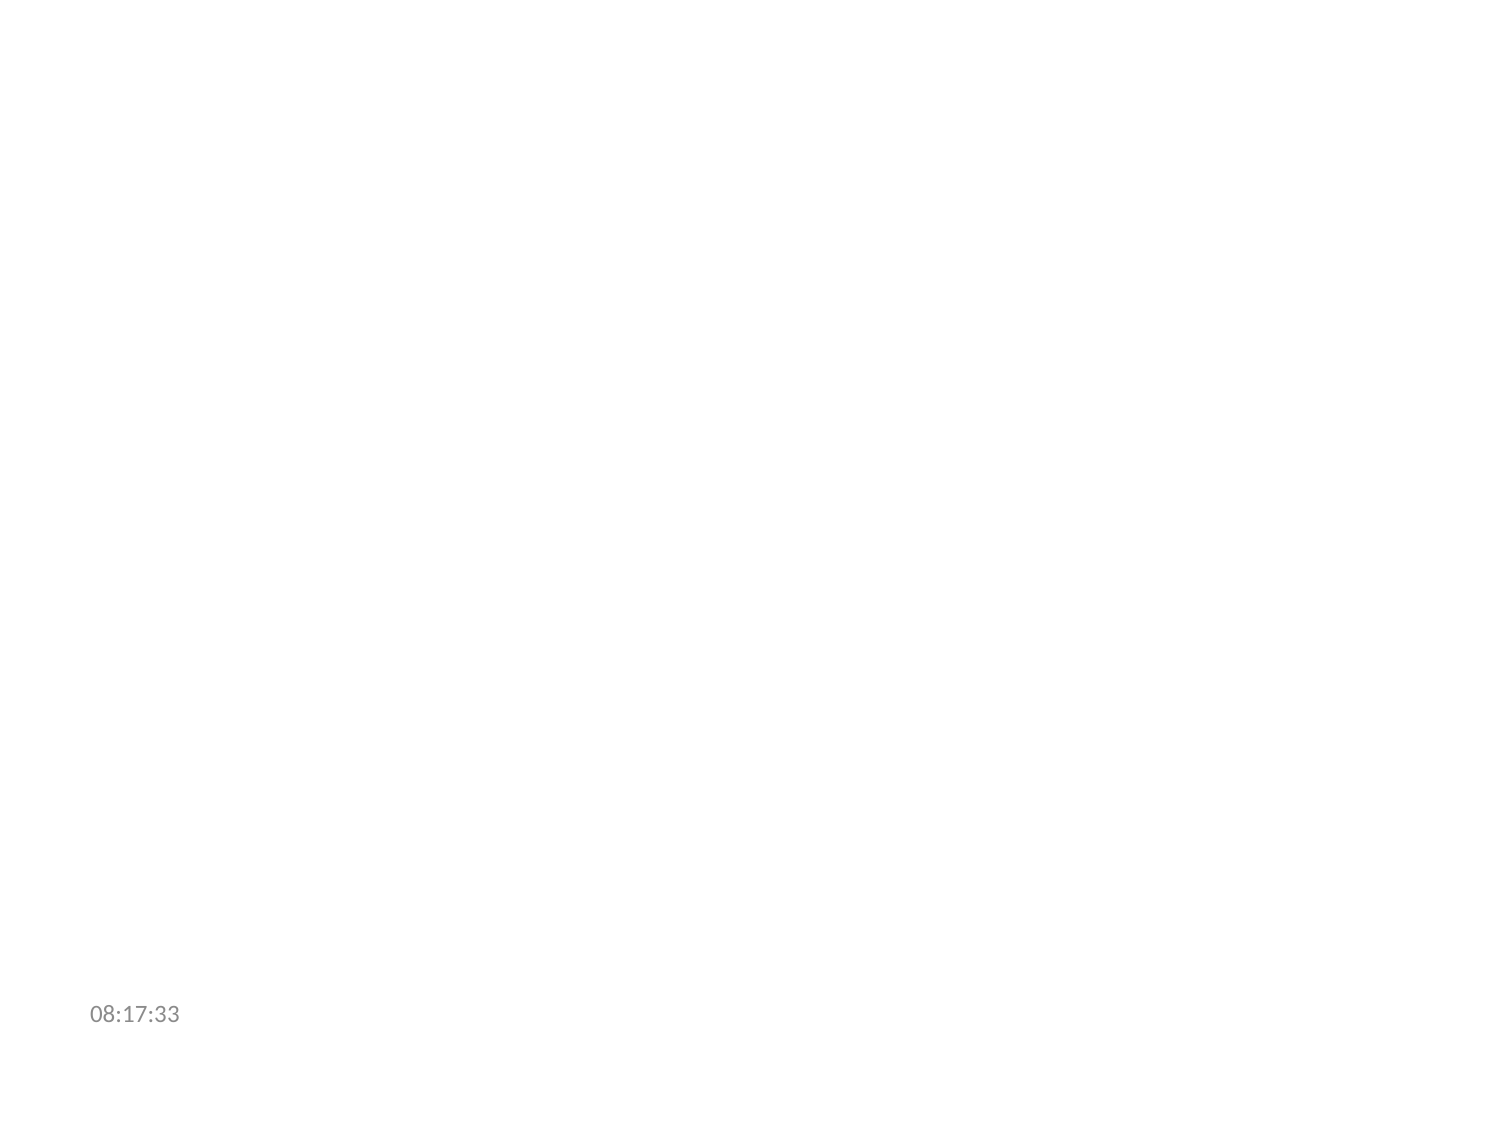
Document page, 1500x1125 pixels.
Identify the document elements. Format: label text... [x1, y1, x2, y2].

text_box 15:35:09 [75, 982, 425, 1043]
